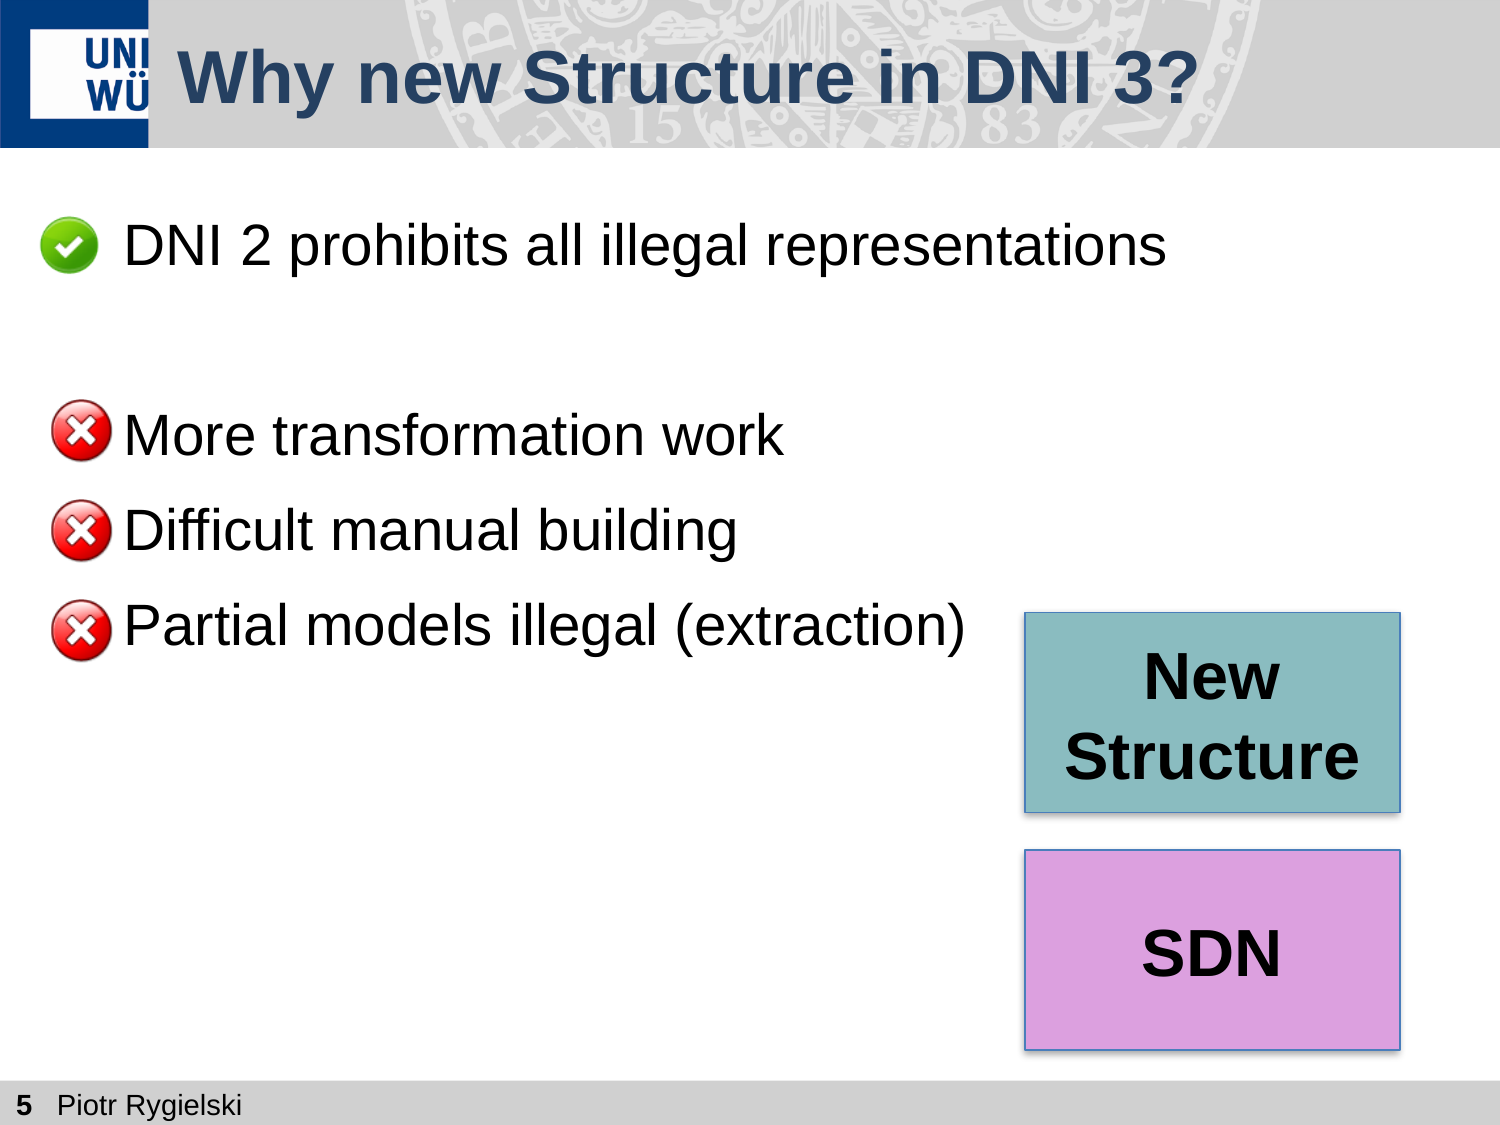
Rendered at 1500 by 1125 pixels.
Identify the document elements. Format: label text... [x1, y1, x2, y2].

picture [49, 499, 113, 563]
text_box New Structure [1024, 612, 1401, 813]
picture [49, 399, 113, 463]
picture [0, 0, 1500, 148]
picture [49, 599, 113, 663]
text_box SDN [1024, 849, 1401, 1051]
title Why new Structure in DNI 3? [162, 38, 1500, 109]
text_box 5 Piotr Rygielski [1, 1079, 275, 1125]
picture [37, 212, 103, 278]
list DNI 2 prohibits all illegal representations More transformation work Difficult manual building Partial models illegal (extraction) [50, 200, 1421, 1038]
